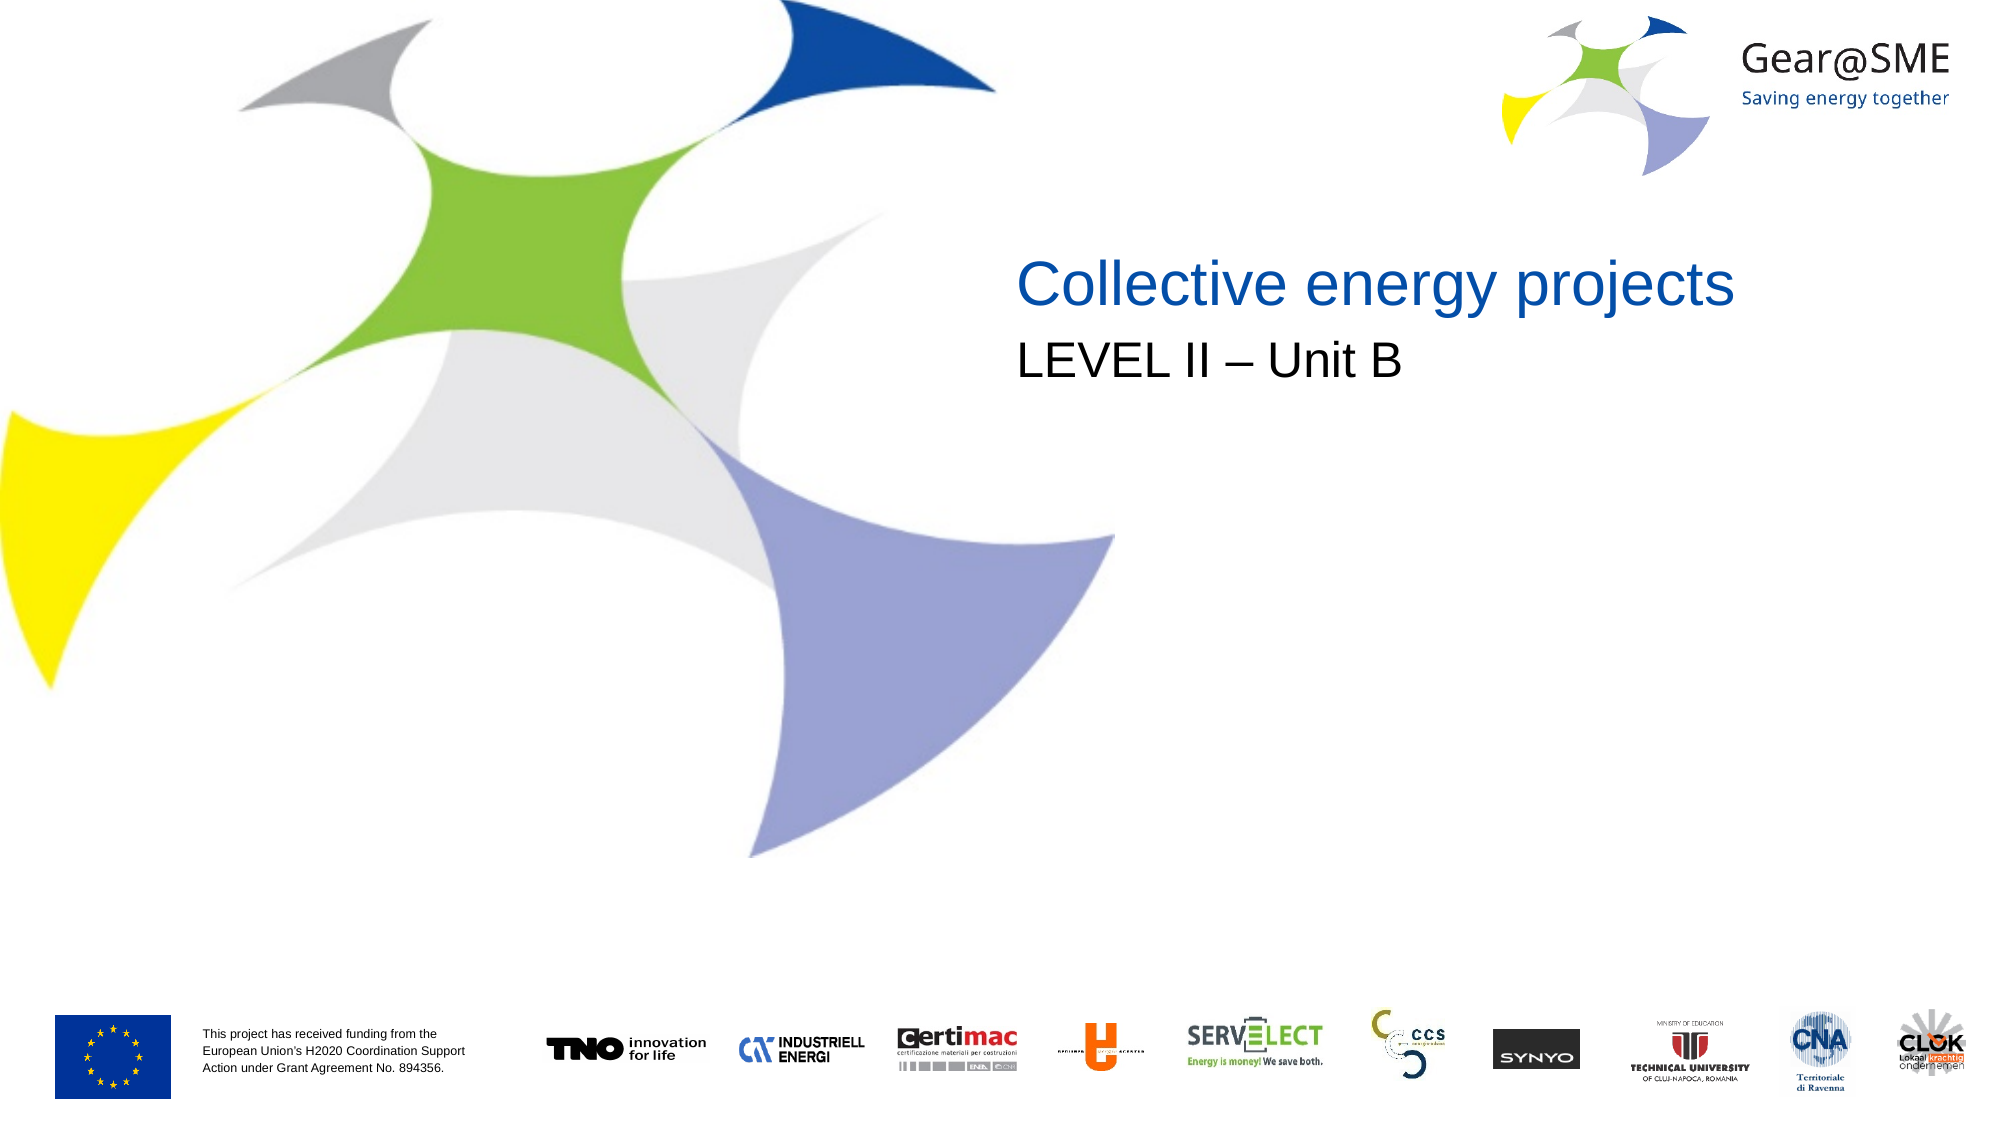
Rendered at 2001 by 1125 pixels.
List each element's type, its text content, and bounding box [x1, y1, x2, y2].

picture [1897, 1009, 1966, 1076]
picture [1779, 1006, 1856, 1097]
list LEVEL II – Unit B [1001, 326, 1950, 418]
picture [55, 1015, 171, 1099]
picture [726, 1019, 878, 1078]
picture [1058, 1023, 1144, 1071]
title Collective energy projects [1001, 243, 1966, 327]
picture [1371, 1007, 1445, 1081]
picture [542, 1034, 710, 1063]
picture [1502, 16, 1949, 176]
picture [1625, 1021, 1755, 1082]
picture [0, 0, 1115, 858]
picture [897, 1026, 1017, 1071]
picture [1175, 1009, 1335, 1068]
picture [1493, 1029, 1580, 1069]
